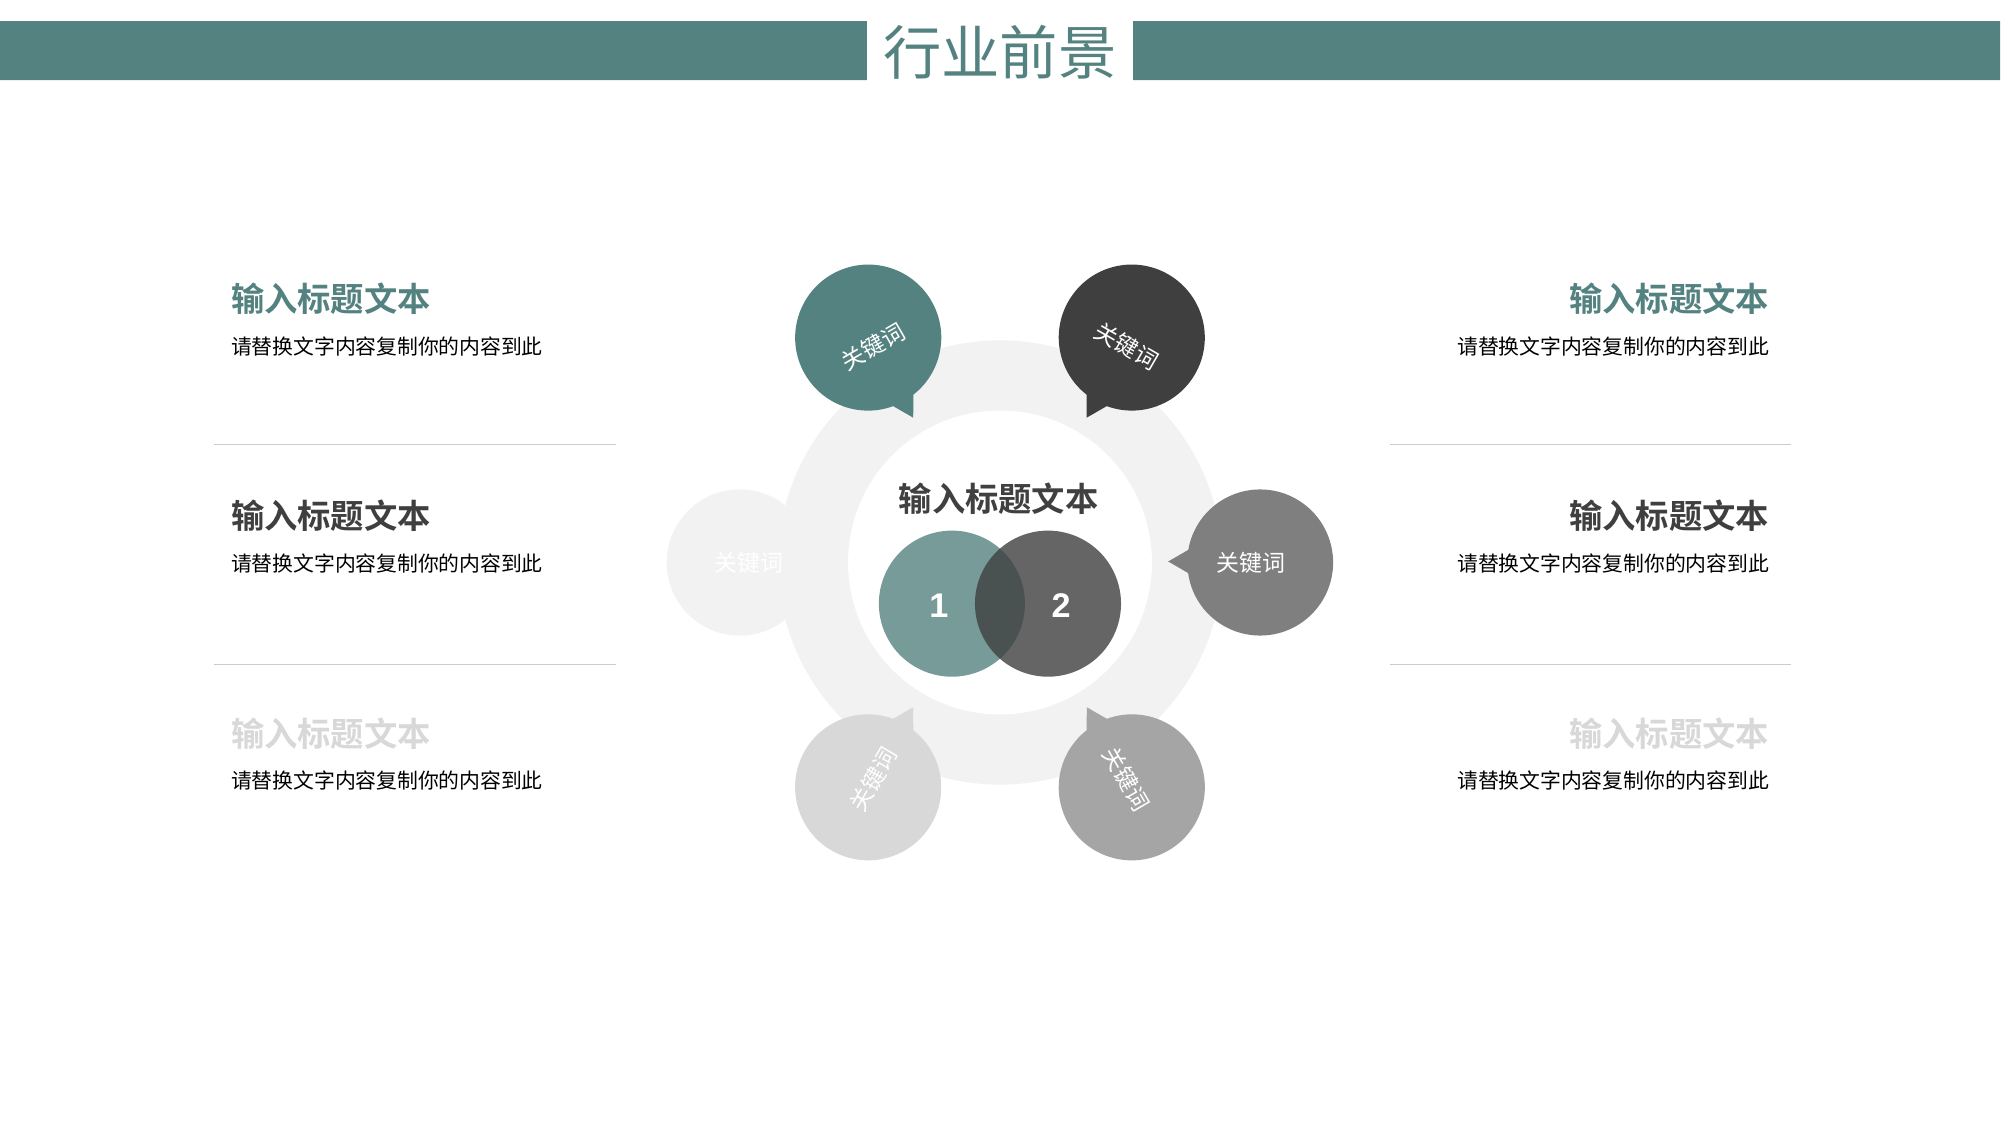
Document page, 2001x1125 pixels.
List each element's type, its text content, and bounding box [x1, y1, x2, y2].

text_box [666, 263, 1334, 278]
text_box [666, 847, 1334, 862]
title 行业前景 [867, 8, 1133, 95]
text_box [214, 278, 1792, 847]
